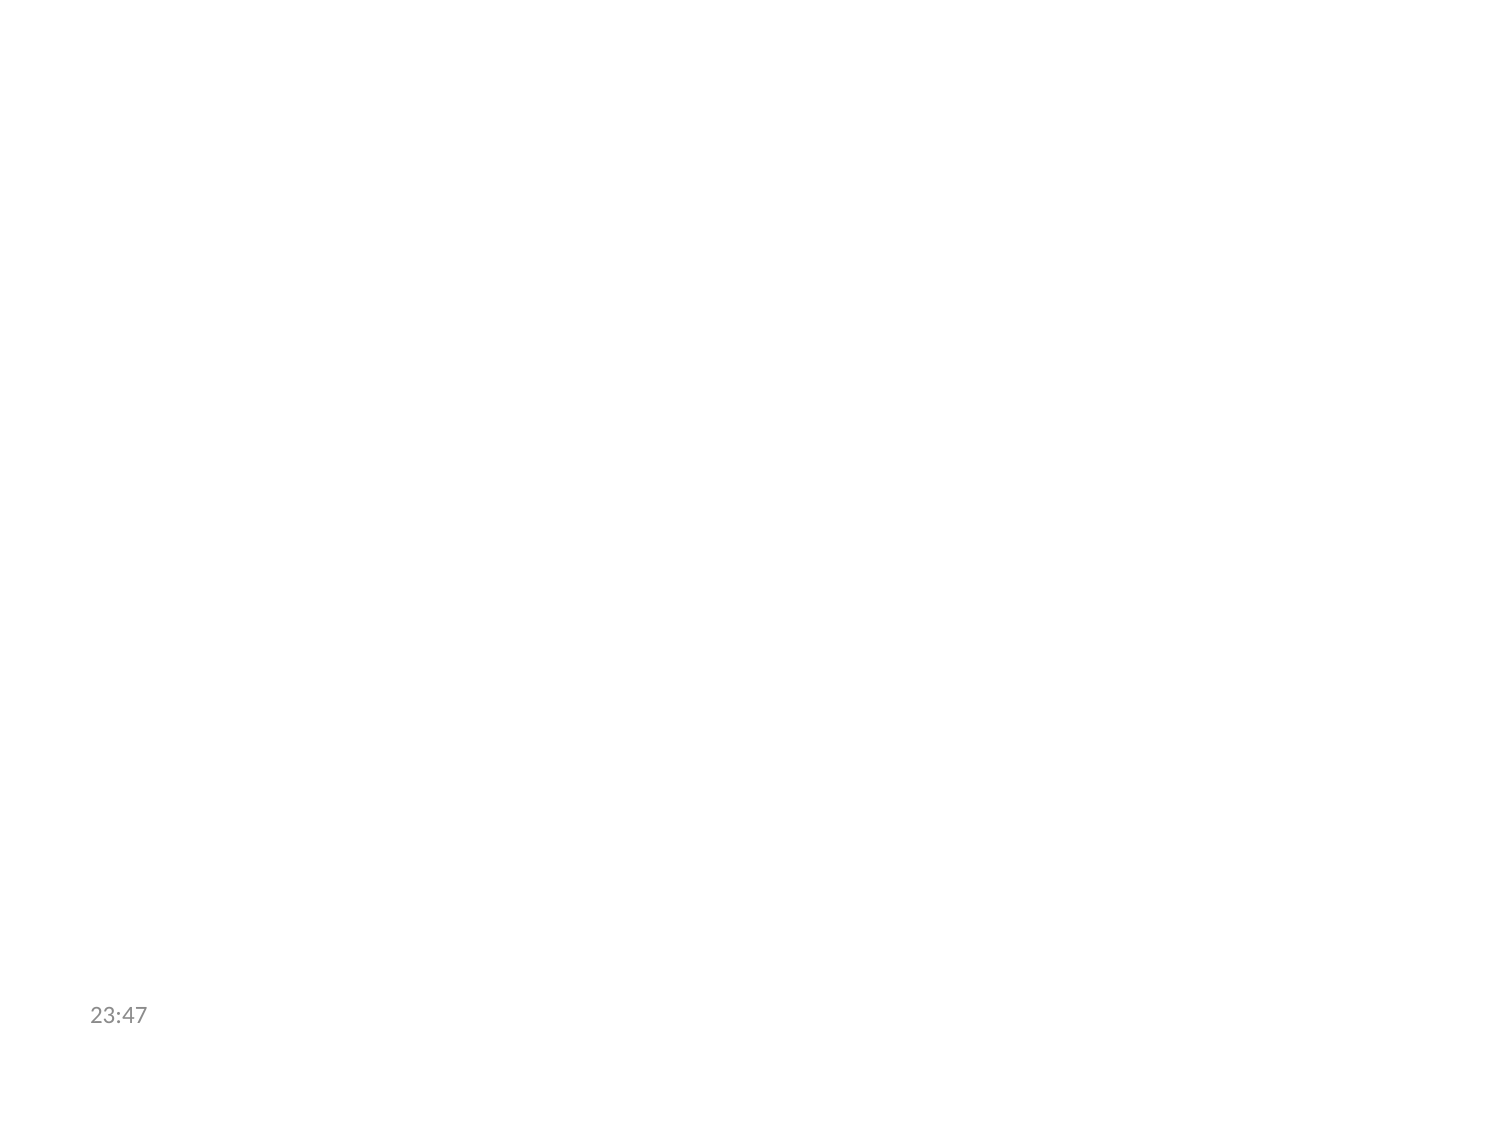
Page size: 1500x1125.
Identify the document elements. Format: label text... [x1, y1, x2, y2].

text_box 15:35 [75, 983, 425, 1044]
